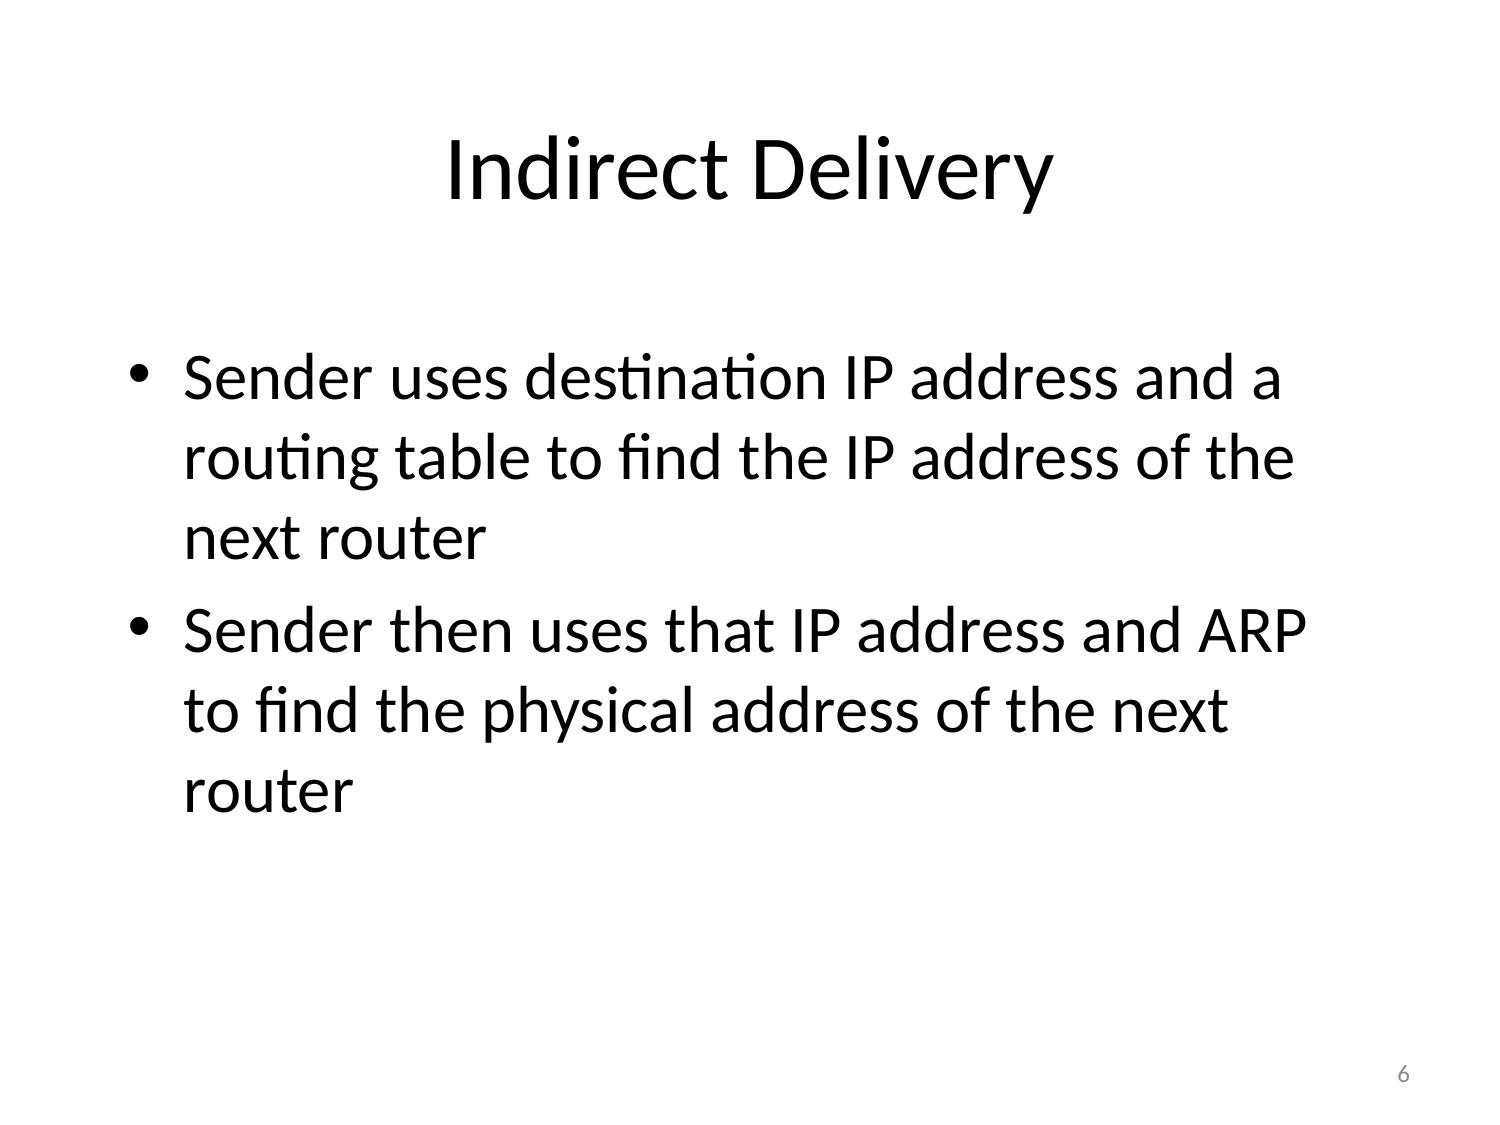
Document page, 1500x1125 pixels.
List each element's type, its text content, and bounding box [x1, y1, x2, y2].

slide_number 6 [1074, 1042, 1425, 1103]
list Sender uses destination IP address and a routing table to find the IP address of the next router Sender then uses that IP address and ARP to find the physical address of the next router [112, 324, 1388, 1000]
title Indirect Delivery [112, 99, 1388, 288]
